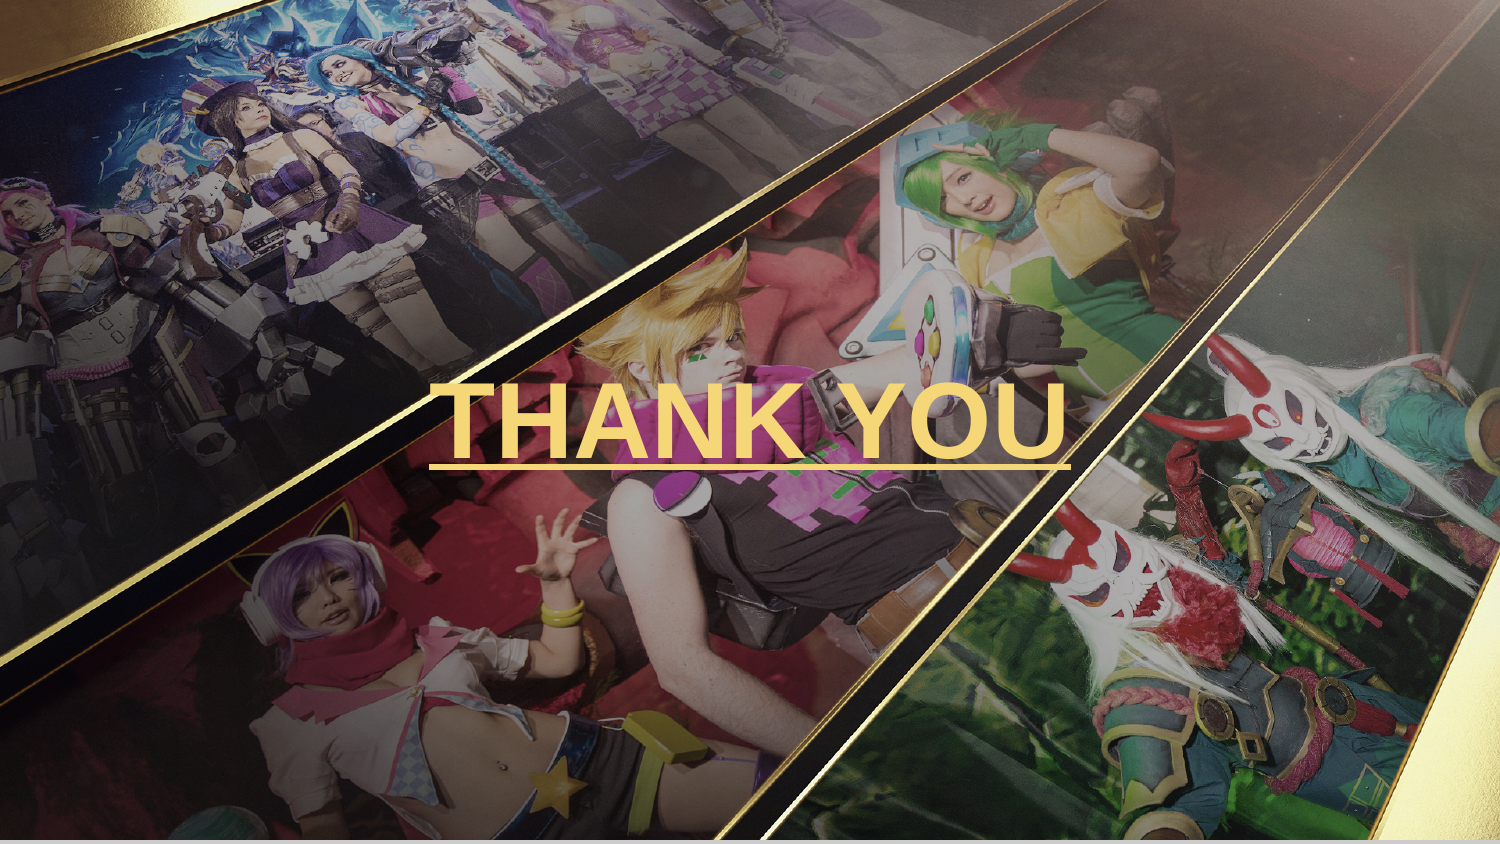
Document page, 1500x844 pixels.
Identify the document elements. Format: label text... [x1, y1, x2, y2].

picture [0, 0, 1500, 840]
title THANK YOU [51, 348, 1449, 496]
